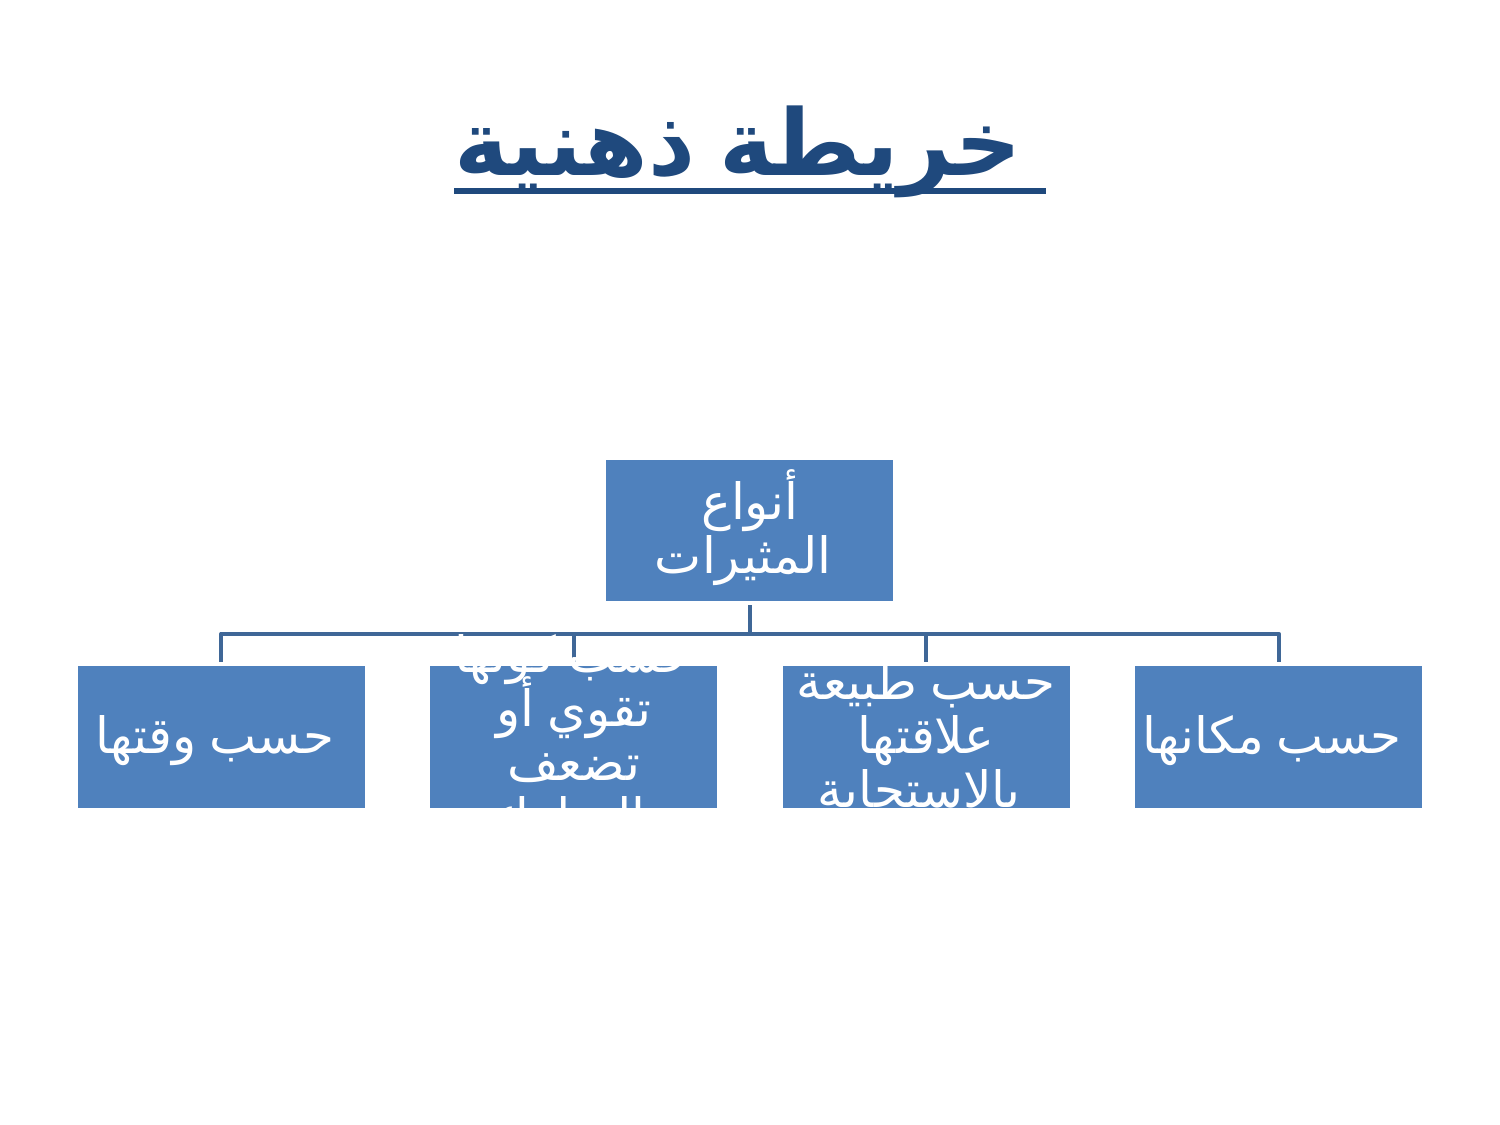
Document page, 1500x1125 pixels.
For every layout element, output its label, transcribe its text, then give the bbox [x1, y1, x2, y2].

title خريطة ذهنية [75, 45, 1425, 233]
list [74, 262, 1426, 1006]
